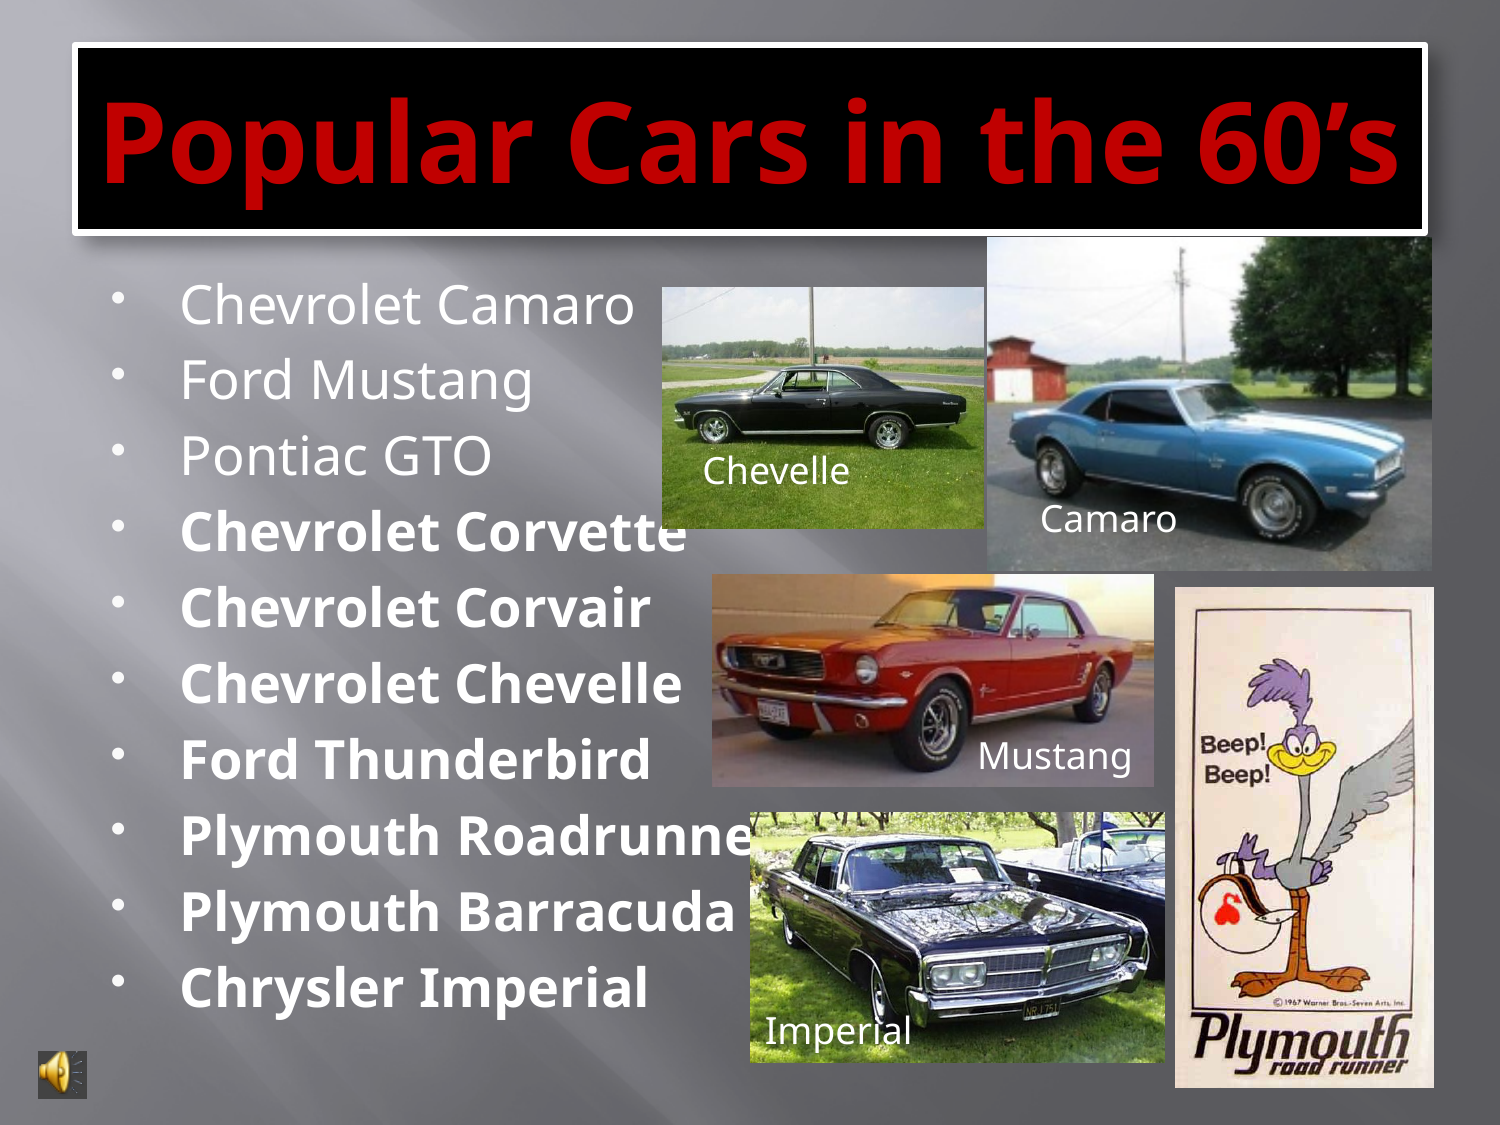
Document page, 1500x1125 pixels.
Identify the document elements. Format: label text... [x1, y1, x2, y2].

picture [1174, 587, 1434, 1088]
list Chevrolet Camaro Ford Mustang Pontiac GTO Chevrolet Corvette Chevrolet Corvair Chevrolet Chevelle Ford Thunderbird Plymouth Roadrunner Plymouth Barracuda Chrysler Imperial [75, 262, 1200, 1125]
picture [37, 1049, 88, 1101]
picture [662, 287, 984, 529]
picture [749, 812, 1165, 1063]
title Popular Cars in the 60’s [72, 42, 1428, 236]
picture [987, 237, 1432, 571]
picture [712, 574, 1154, 787]
